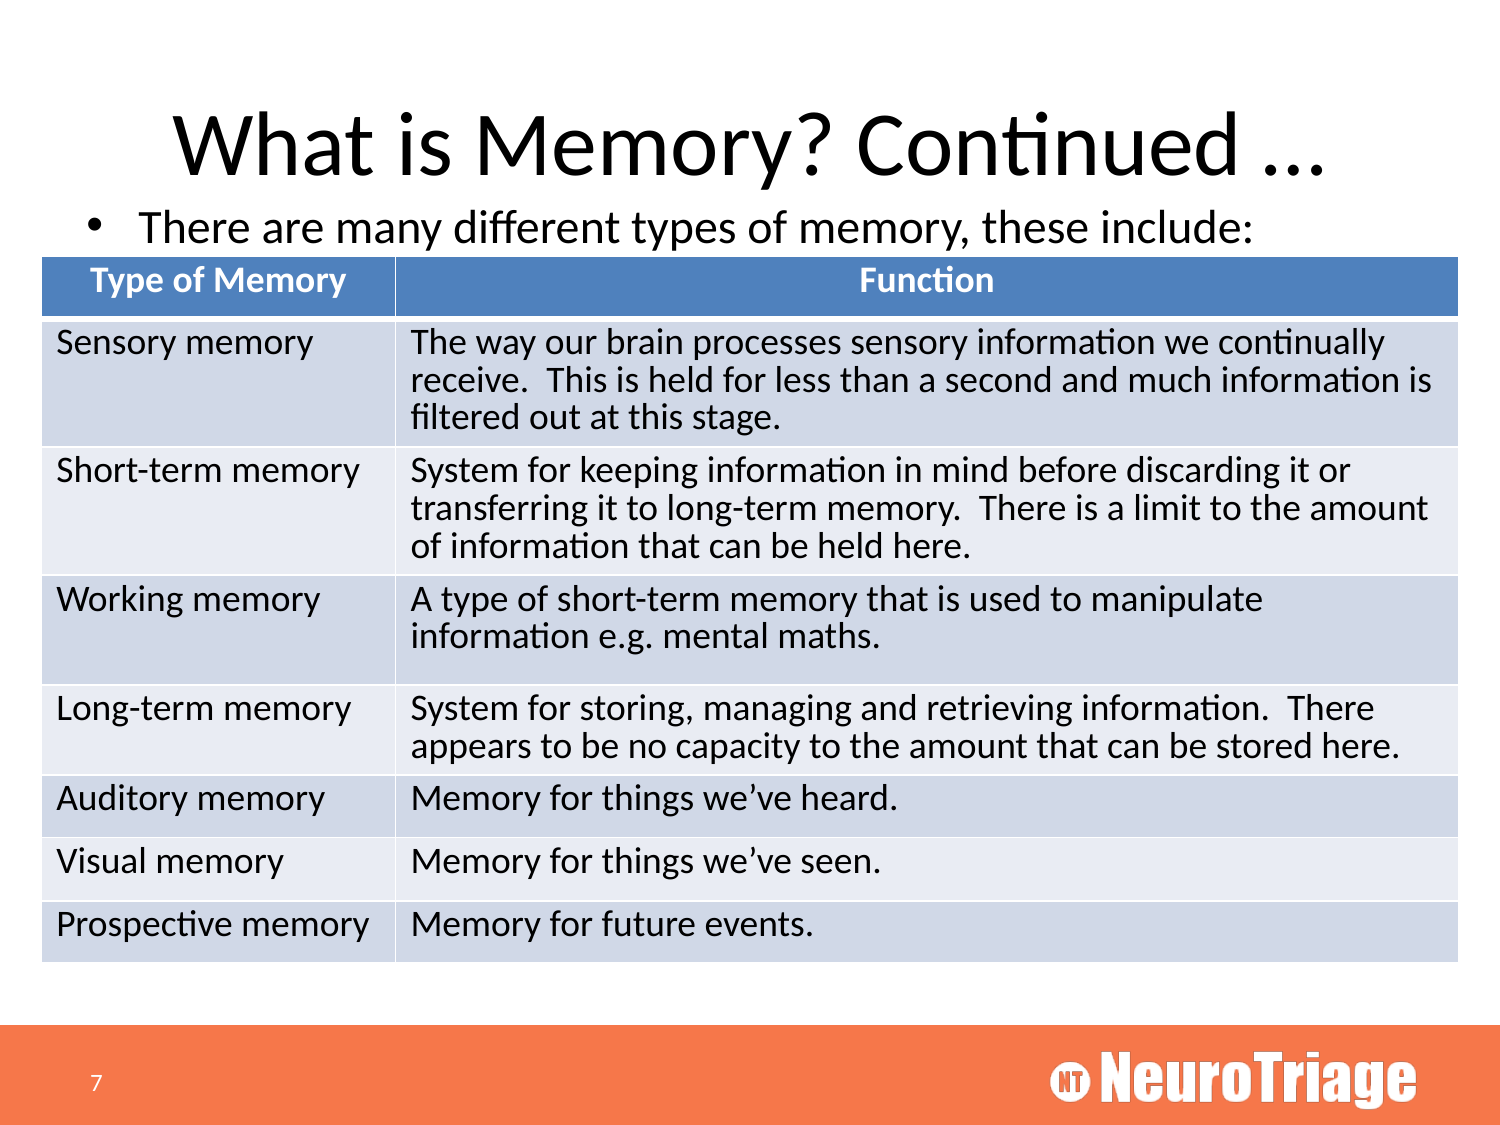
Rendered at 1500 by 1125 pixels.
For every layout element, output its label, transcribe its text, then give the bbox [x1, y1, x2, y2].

table_cell Working memory [42, 576, 395, 684]
table_cell System for keeping information in mind before discarding it or transferring it to long-term memory. There is a limit to the amount of information that can be held here. [396, 448, 1458, 574]
table_cell Long-term memory [42, 686, 395, 774]
table_cell Auditory memory [42, 776, 395, 837]
table_cell Short-term memory [42, 448, 395, 574]
table_cell Visual memory [42, 838, 395, 900]
table_cell The way our brain processes sensory information we continually receive. This is held for less than a second and much information is filtered out at this stage. [396, 322, 1458, 446]
table_cell A type of short-term memory that is used to manipulate information e.g. mental maths. [396, 576, 1458, 684]
table_cell Prospective memory [42, 902, 395, 962]
title What is Memory? Continued … [75, 45, 1425, 233]
list There are many different types of memory, these include: [71, 187, 1422, 256]
slide_number 7 [75, 1051, 425, 1112]
table_cell Memory for things we’ve seen. [396, 838, 1458, 900]
table_cell System for storing, managing and retrieving information. There appears to be no capacity to the amount that can be stored here. [396, 686, 1458, 774]
table_cell Sensory memory [42, 322, 395, 446]
table_cell Memory for things we’ve heard. [396, 776, 1458, 837]
table_header Function [396, 257, 1458, 316]
table_cell Memory for future events. [396, 902, 1458, 962]
picture [1037, 1030, 1425, 1125]
table_header Type of Memory [42, 257, 395, 316]
